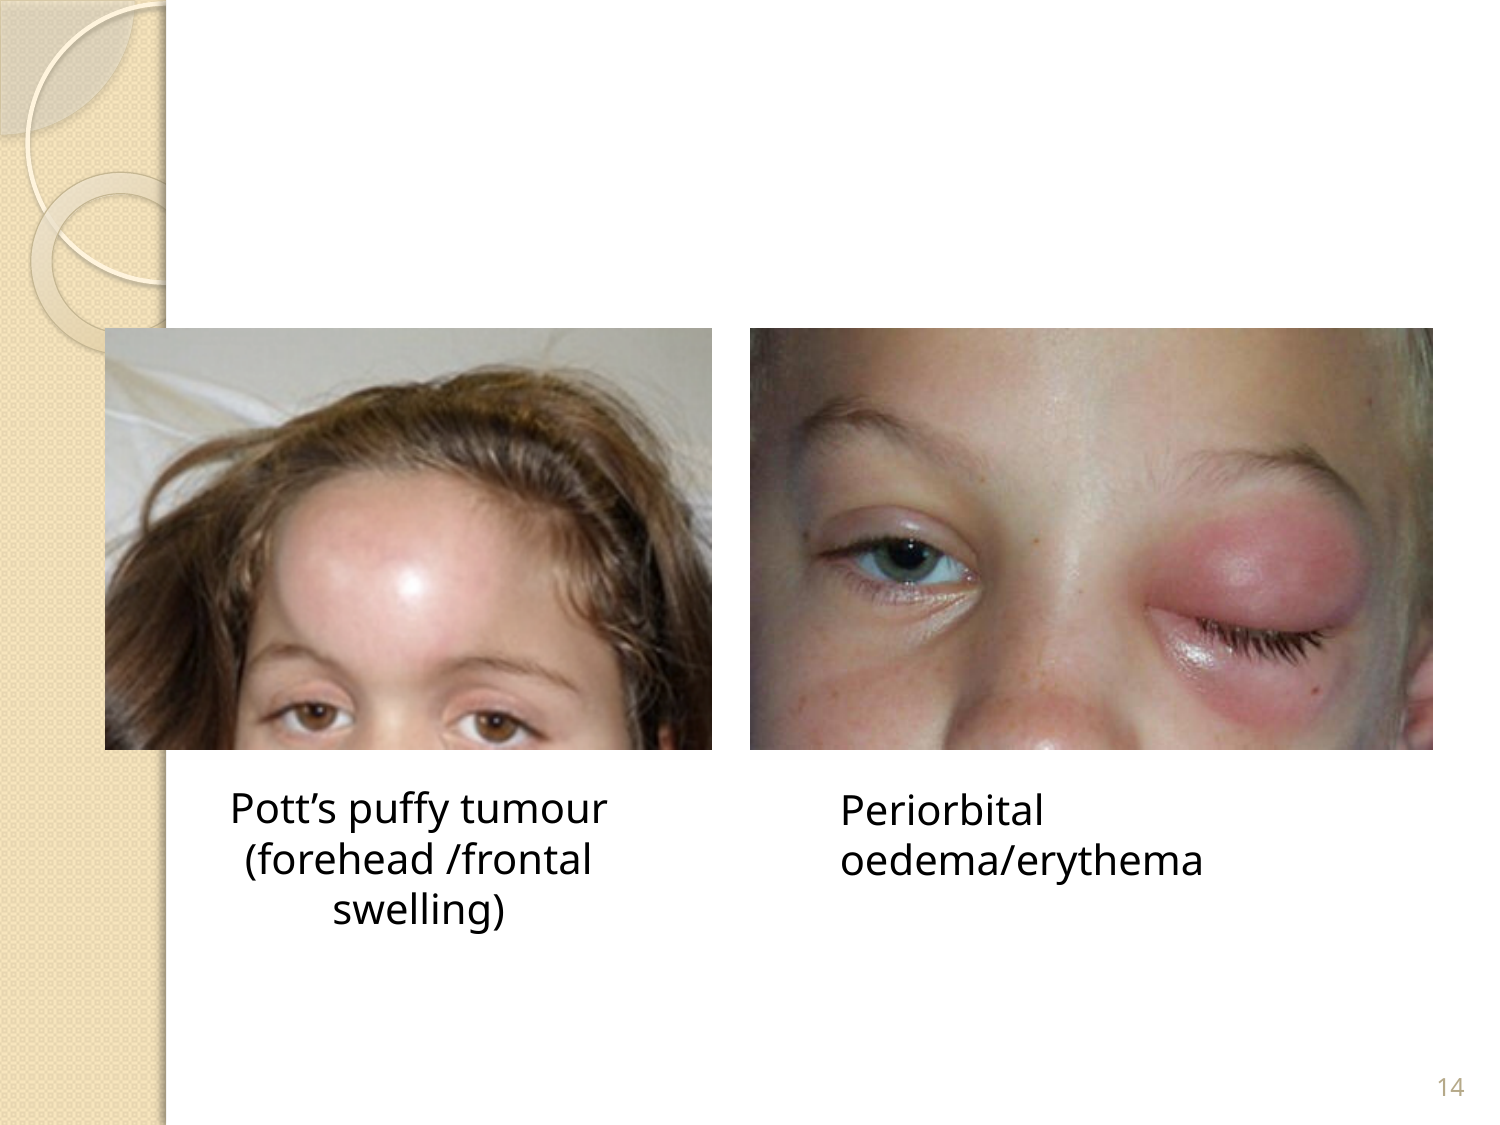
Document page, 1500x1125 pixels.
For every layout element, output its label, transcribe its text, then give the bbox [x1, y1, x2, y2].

text_box Periorbital oedema/erythema [824, 775, 1363, 891]
slide_number 14 [1413, 1034, 1488, 1113]
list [105, 327, 713, 751]
text_box Pott’s puffy tumour (forehead /frontal swelling) [162, 774, 675, 940]
picture [749, 327, 1433, 751]
